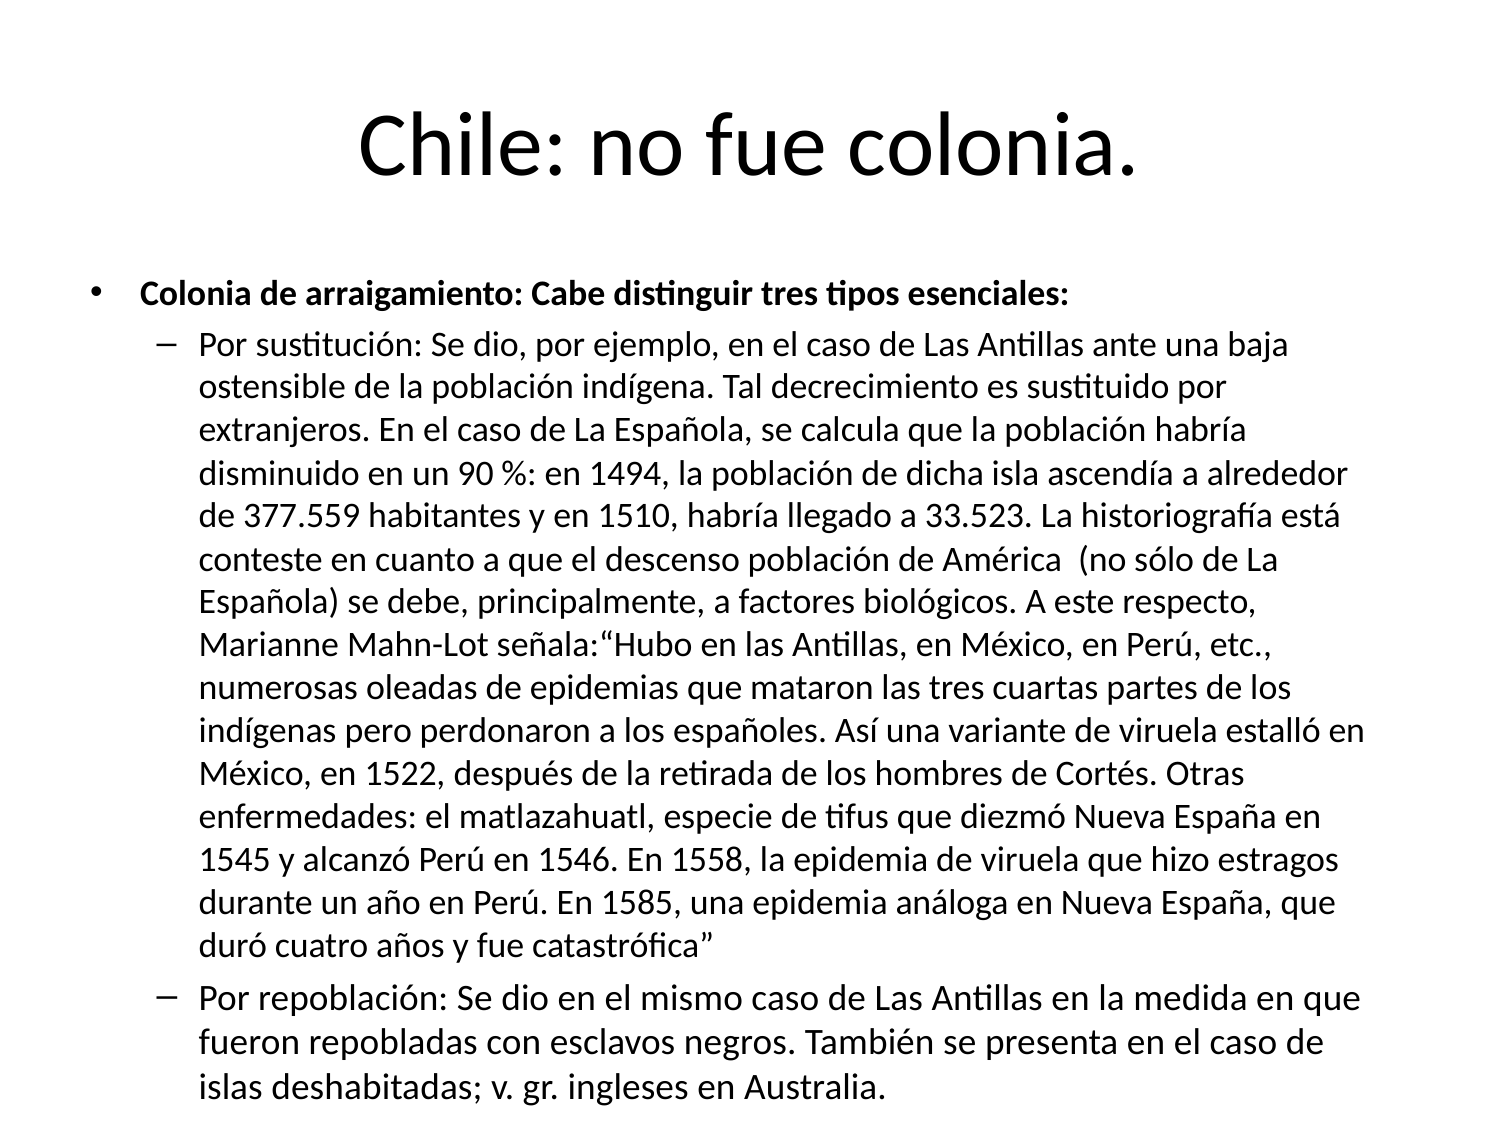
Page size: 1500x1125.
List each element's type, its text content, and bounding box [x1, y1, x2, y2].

title Chile: no fue colonia. [75, 45, 1425, 233]
list Colonia de arraigamiento: Cabe distinguir tres tipos esenciales: Por sustitución: Se dio, por ejemplo, en el caso de Las Antillas ante una baja ostensible de la población indígena. Tal decrecimiento es sustituido por extranjeros. En el caso de La Española, se calcula que la población habría disminuido en un 90 %: en 1494, la población de dicha isla ascendía a alrededor de 377.559 habitantes y en 1510, habría llegado a 33.523. La historiografía está conteste en cuanto a que el descenso población de América (no sólo de La Española) se debe, principalmente, a factores biológicos. A este respecto, Marianne Mahn-Lot señala:“Hubo en las Antillas, en México, en Perú, etc., numerosas oleadas de epidemias que mataron las tres cuartas partes de los indígenas pero perdonaron a los españoles. Así una variante de viruela estalló en México, en 1522, después de la retirada de los hombres de Cortés. Otras enfermedades: el matlazahuatl, especie de tifus que diezmó Nueva España en 1545 y alcanzó Perú en 1546. En 1558, la epidemia de viruela que hizo estragos durante un año en Perú. En 1585, una epidemia análoga en Nueva España, que duró cuatro años y fue catastrófica” Por repoblación: Se dio en el mismo caso de Las Antillas en la medida en que fueron repobladas con esclavos negros. También se presenta en el caso de islas deshabitadas; v. gr. ingleses en Australia. [75, 262, 1388, 1125]
